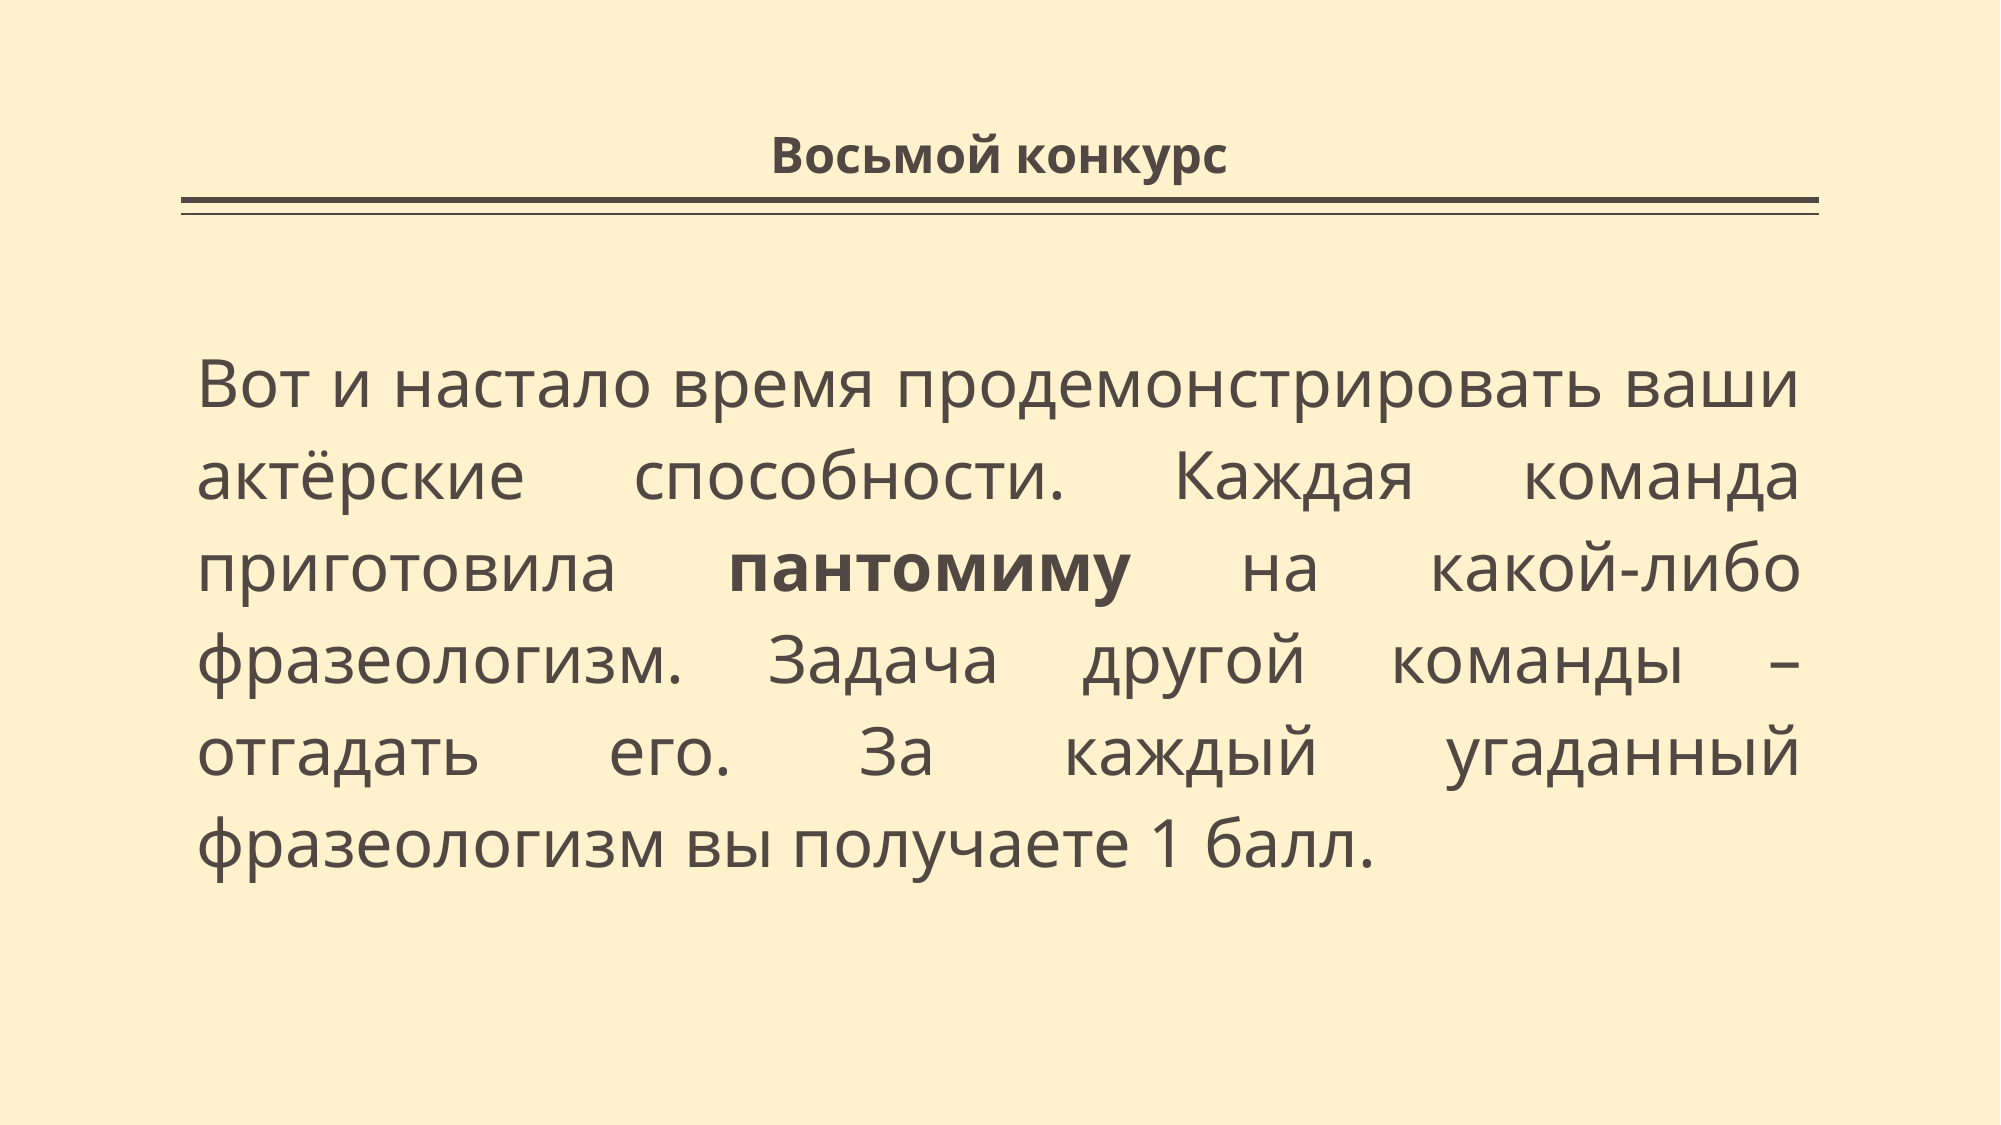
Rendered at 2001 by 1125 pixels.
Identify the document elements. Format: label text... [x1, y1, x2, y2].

title Восьмой конкурс [181, 12, 1819, 193]
text_box Вот и настало время продемонстрировать ваши актёрские способности. Каждая команда приготовила пантомиму на какой-либо фразеологизм. Задача другой команды – отгадать его. За каждый угаданный фразеологизм вы получаете 1 балл. [181, 321, 1819, 889]
